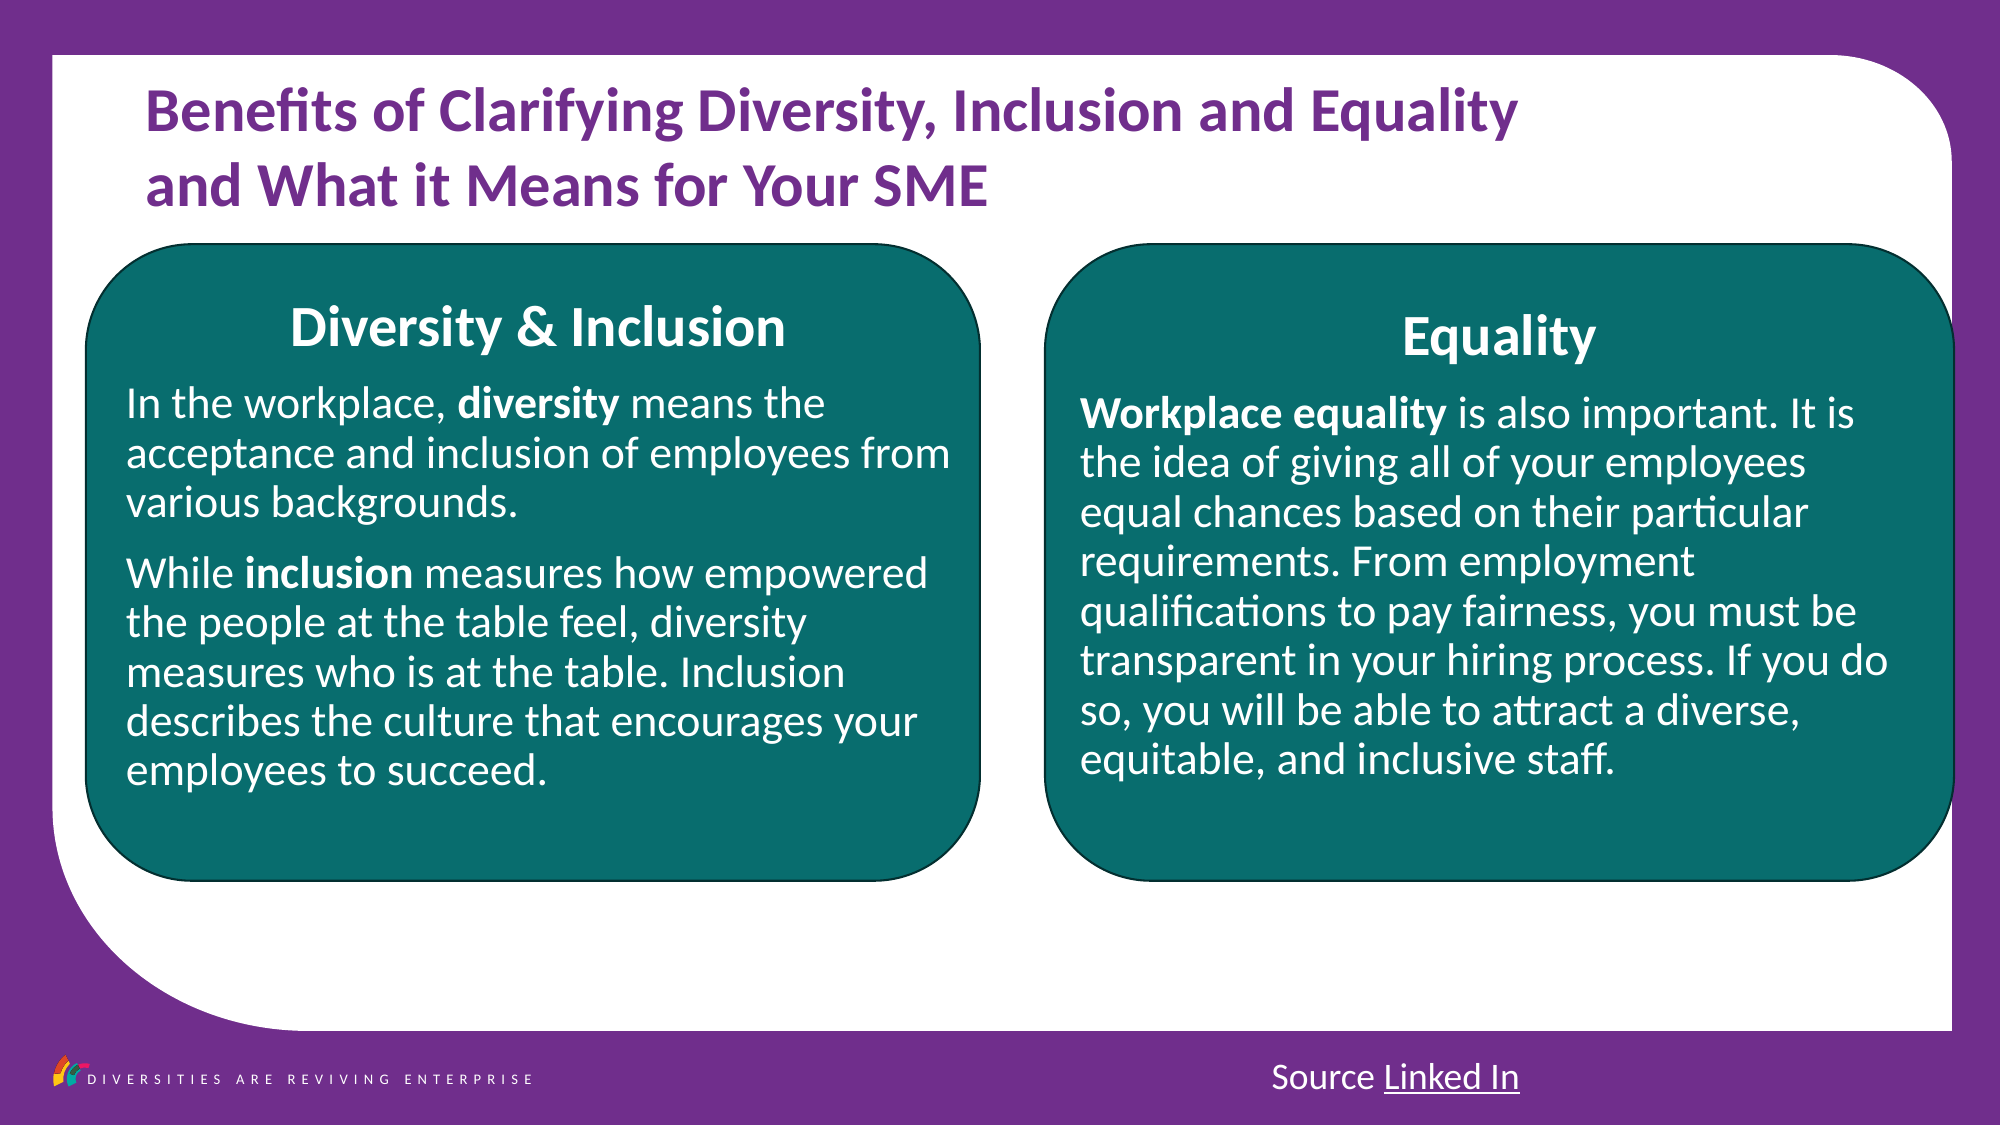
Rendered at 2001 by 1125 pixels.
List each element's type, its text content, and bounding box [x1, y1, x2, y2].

text_box [84, 243, 962, 845]
text_box Equality Workplace equality is also important. It is the idea of giving all of your employees equal chances based on their particular requirements. From employment qualifications to pay fairness, you must be transparent in your hiring process. If you do so, you will be able to attract a diverse, equitable, and inclusive staff. [1065, 297, 1934, 930]
list Diversity & Inclusion In the workplace, diversity means the acceptance and inclusion of employees from various backgrounds. While inclusion measures how empowered the people at the table feel, diversity measures who is at the table. Inclusion describes the culture that encourages your employees to succeed. [111, 288, 981, 920]
text_box [1043, 243, 1956, 839]
list Benefits of Clarifying Diversity, Inclusion and Equality and What it Means for Your SME [130, 62, 1869, 194]
text_box Source Linked In [1256, 1044, 1535, 1104]
